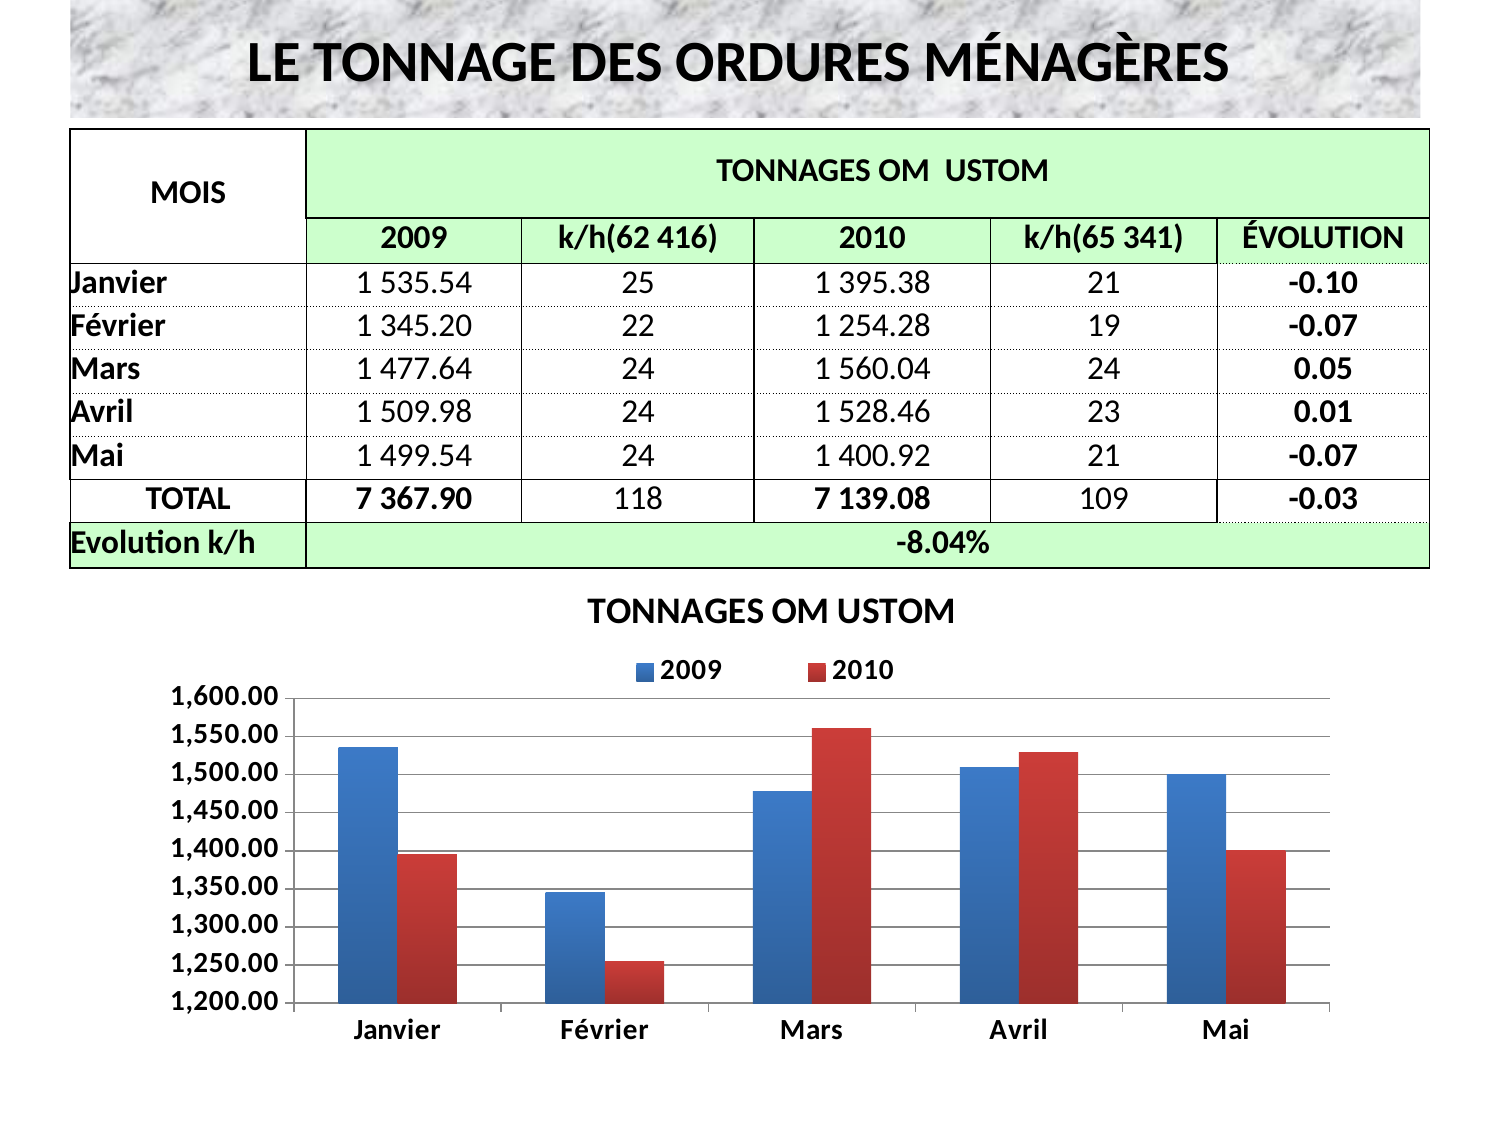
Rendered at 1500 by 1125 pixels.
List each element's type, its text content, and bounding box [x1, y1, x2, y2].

table_cell -0.03 [1218, 480, 1429, 523]
table_cell Mai [71, 436, 306, 479]
table_cell -0.07 [1218, 307, 1429, 350]
table_cell 22 [522, 307, 753, 350]
table_cell 2009 [307, 219, 521, 263]
chart [163, 585, 1372, 1125]
table_cell 1 345.20 [307, 307, 521, 350]
table_cell TOTAL [71, 480, 305, 522]
table_cell 118 [522, 480, 753, 522]
table_cell 1 535.54 [307, 264, 521, 307]
table_cell 0.05 [1218, 350, 1429, 393]
table_cell MOIS [71, 172, 305, 218]
table_cell k/h(62 416) [522, 219, 753, 263]
table_cell [1217, 523, 1429, 567]
table_cell 24 [522, 350, 753, 393]
table_cell 21 [991, 436, 1217, 479]
table_cell 7 139.08 [755, 480, 990, 522]
table_cell 1 509.98 [307, 393, 521, 436]
table_cell -0.10 [1218, 264, 1429, 307]
table_cell 24 [522, 436, 753, 479]
table_cell 7 367.90 [307, 480, 521, 522]
table_cell k/h(65 341) [991, 219, 1216, 263]
table_cell 23 [991, 393, 1217, 436]
table_cell 1 499.54 [307, 436, 521, 479]
table_cell Mars [71, 350, 306, 393]
table_cell 25 [522, 264, 753, 307]
table_cell 0.01 [1218, 393, 1429, 436]
table_cell Avril [71, 393, 306, 436]
title LE TONNAGE DES ORDURES MÉNAGÈRES [70, 0, 1421, 118]
table_cell 19 [991, 307, 1217, 350]
table_cell -0.07 [1218, 436, 1429, 479]
table_cell 2010 [755, 219, 990, 263]
table_cell 1 395.38 [755, 264, 990, 307]
table_header [71, 130, 305, 172]
table_cell 1 477.64 [307, 350, 521, 393]
table_cell 1 528.46 [755, 393, 990, 436]
table_cell Février [71, 307, 306, 350]
table_cell 109 [991, 480, 1216, 522]
table_cell [990, 523, 1217, 567]
table_cell [307, 523, 521, 567]
table_cell [71, 218, 306, 263]
table_cell ÉVOLUTION [1218, 219, 1429, 264]
table_cell 24 [991, 350, 1217, 393]
table_cell Janvier [71, 264, 306, 307]
table_cell Evolution k/h [71, 523, 305, 567]
table_cell 21 [991, 264, 1217, 307]
table_cell 1 254.28 [755, 307, 990, 350]
table_cell 1 560.04 [755, 350, 990, 393]
table_header TONNAGES OM USTOM [307, 130, 1429, 217]
table_cell -8.04% [521, 523, 990, 567]
table_cell 1 400.92 [755, 436, 990, 479]
table_cell 24 [522, 393, 753, 436]
